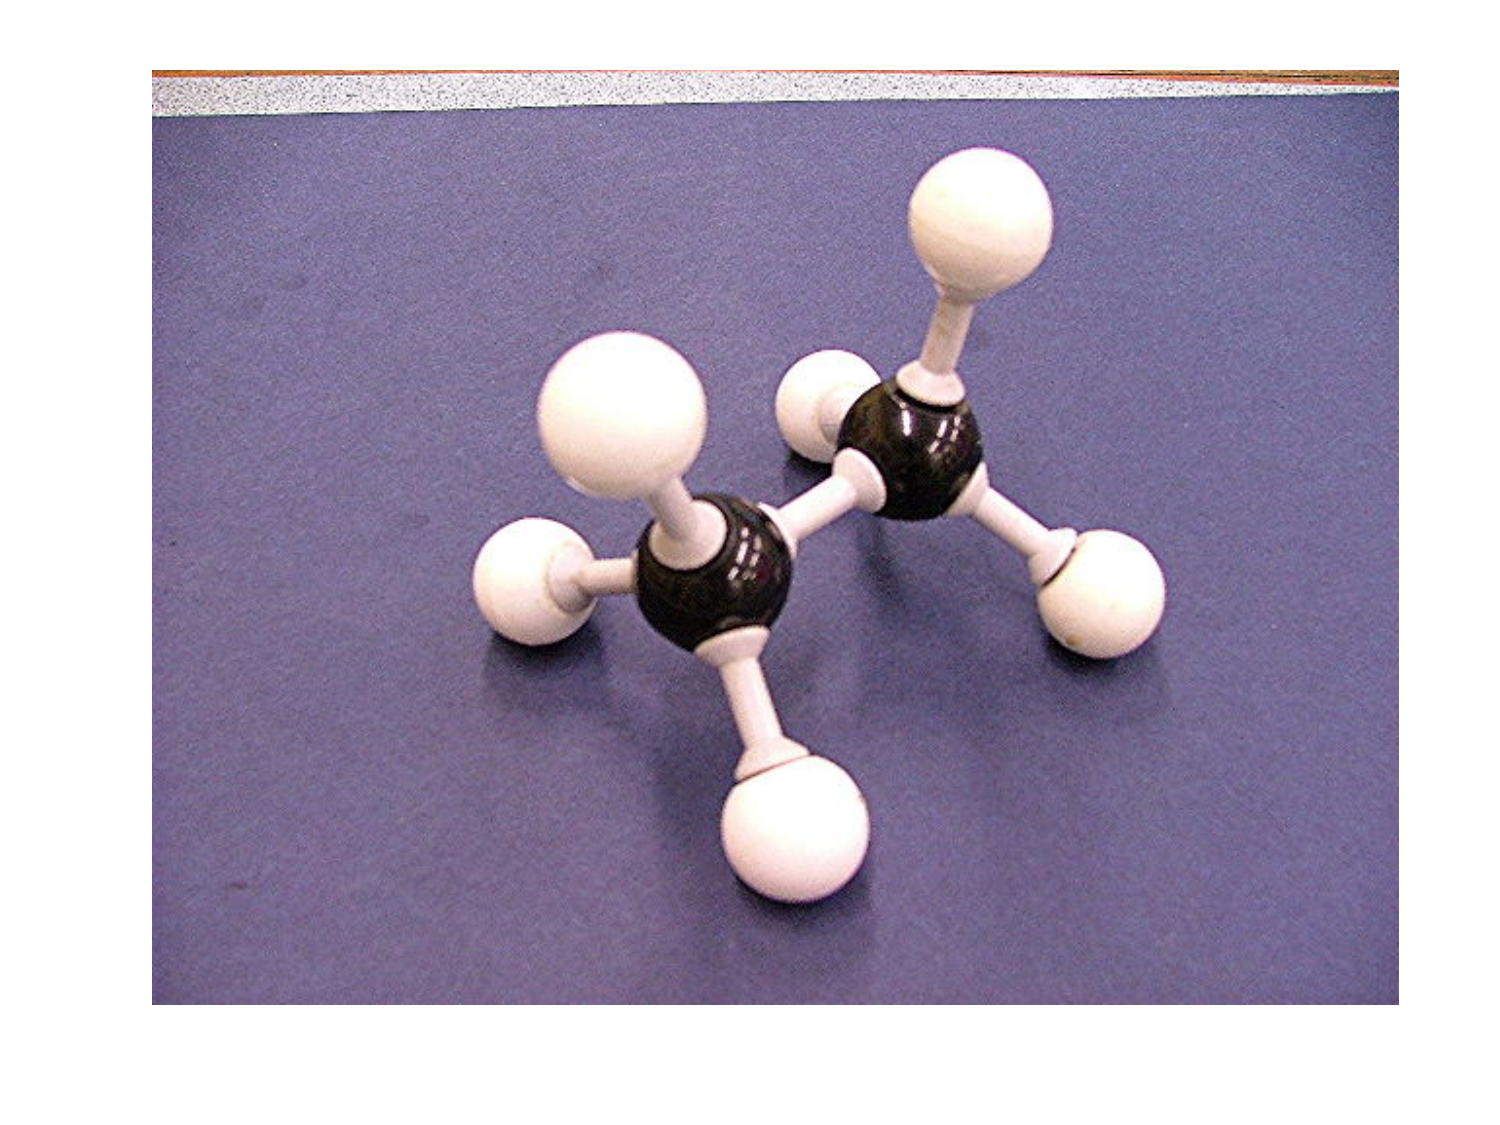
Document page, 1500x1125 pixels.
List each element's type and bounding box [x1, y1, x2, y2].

list [152, 70, 1399, 1006]
